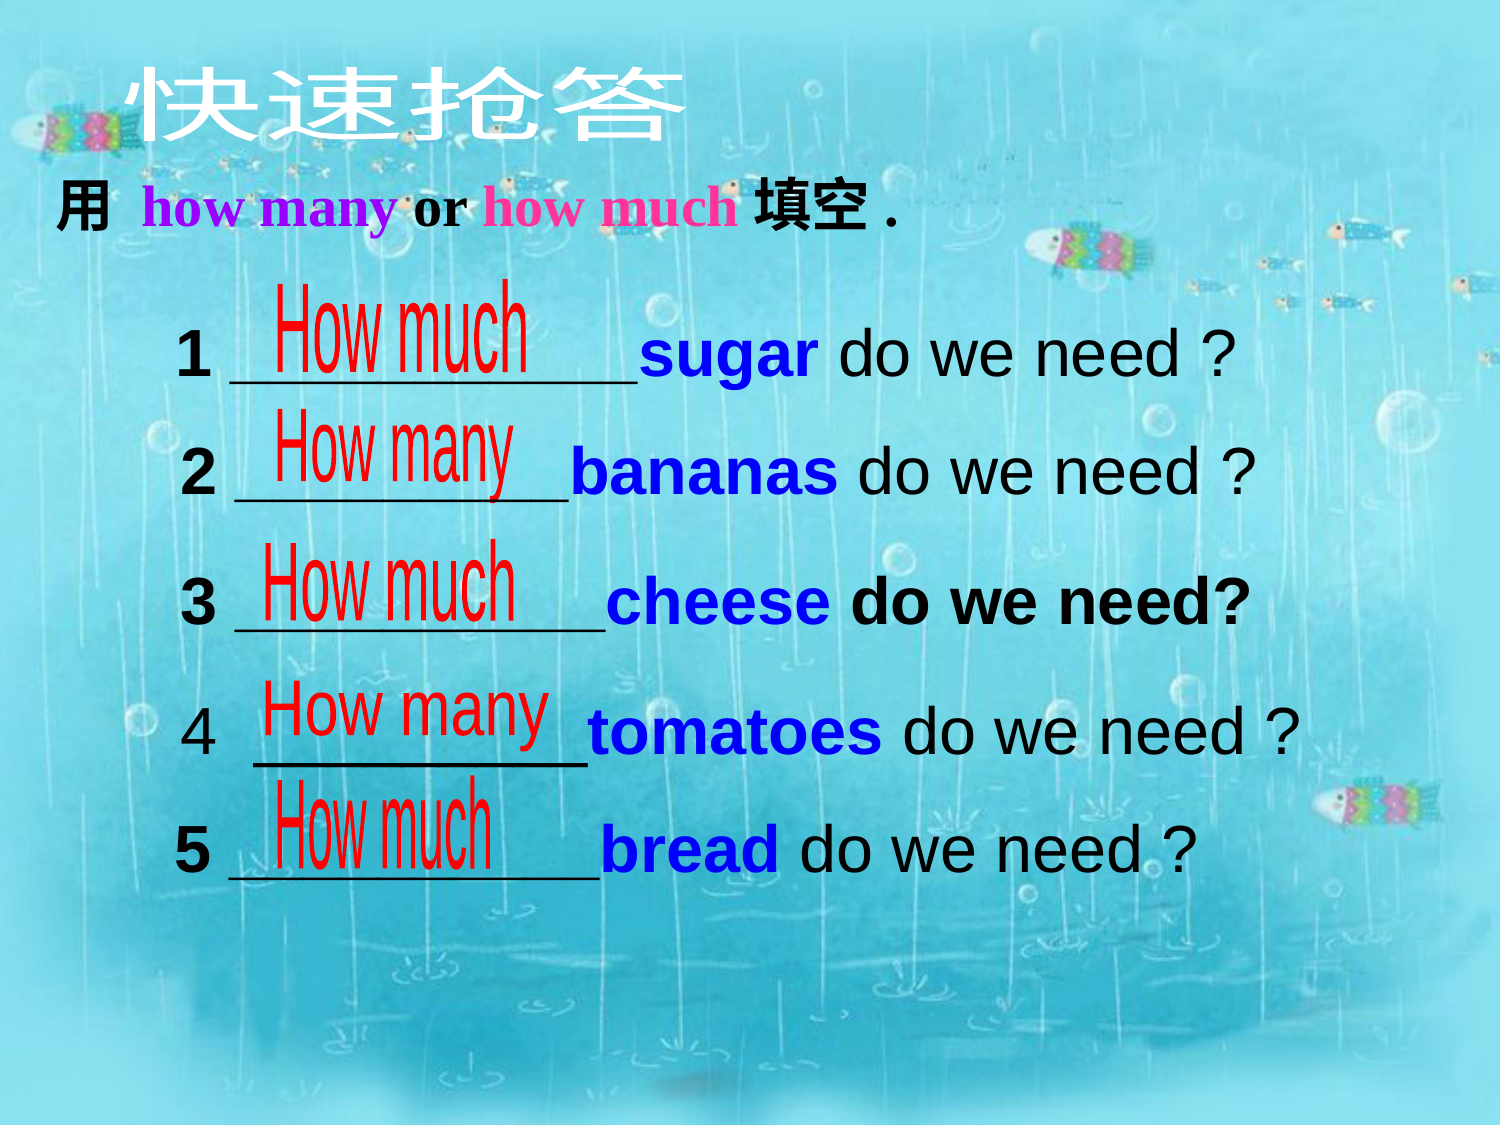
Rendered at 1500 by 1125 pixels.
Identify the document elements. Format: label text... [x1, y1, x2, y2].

text_box 2 _________bananas do we need ? [147, 420, 1273, 596]
text_box 4 _________tomatoes do we need ? [147, 680, 1317, 856]
picture [0, 0, 1500, 1125]
text_box 1 ___________sugar do we need ? [123, 302, 1253, 478]
text_box 3 __________cheese do we need? [147, 550, 1269, 646]
text_box 用 how many or how much填空. [41, 160, 1500, 316]
text_box 5 __________bread do we need ? [159, 798, 1215, 894]
